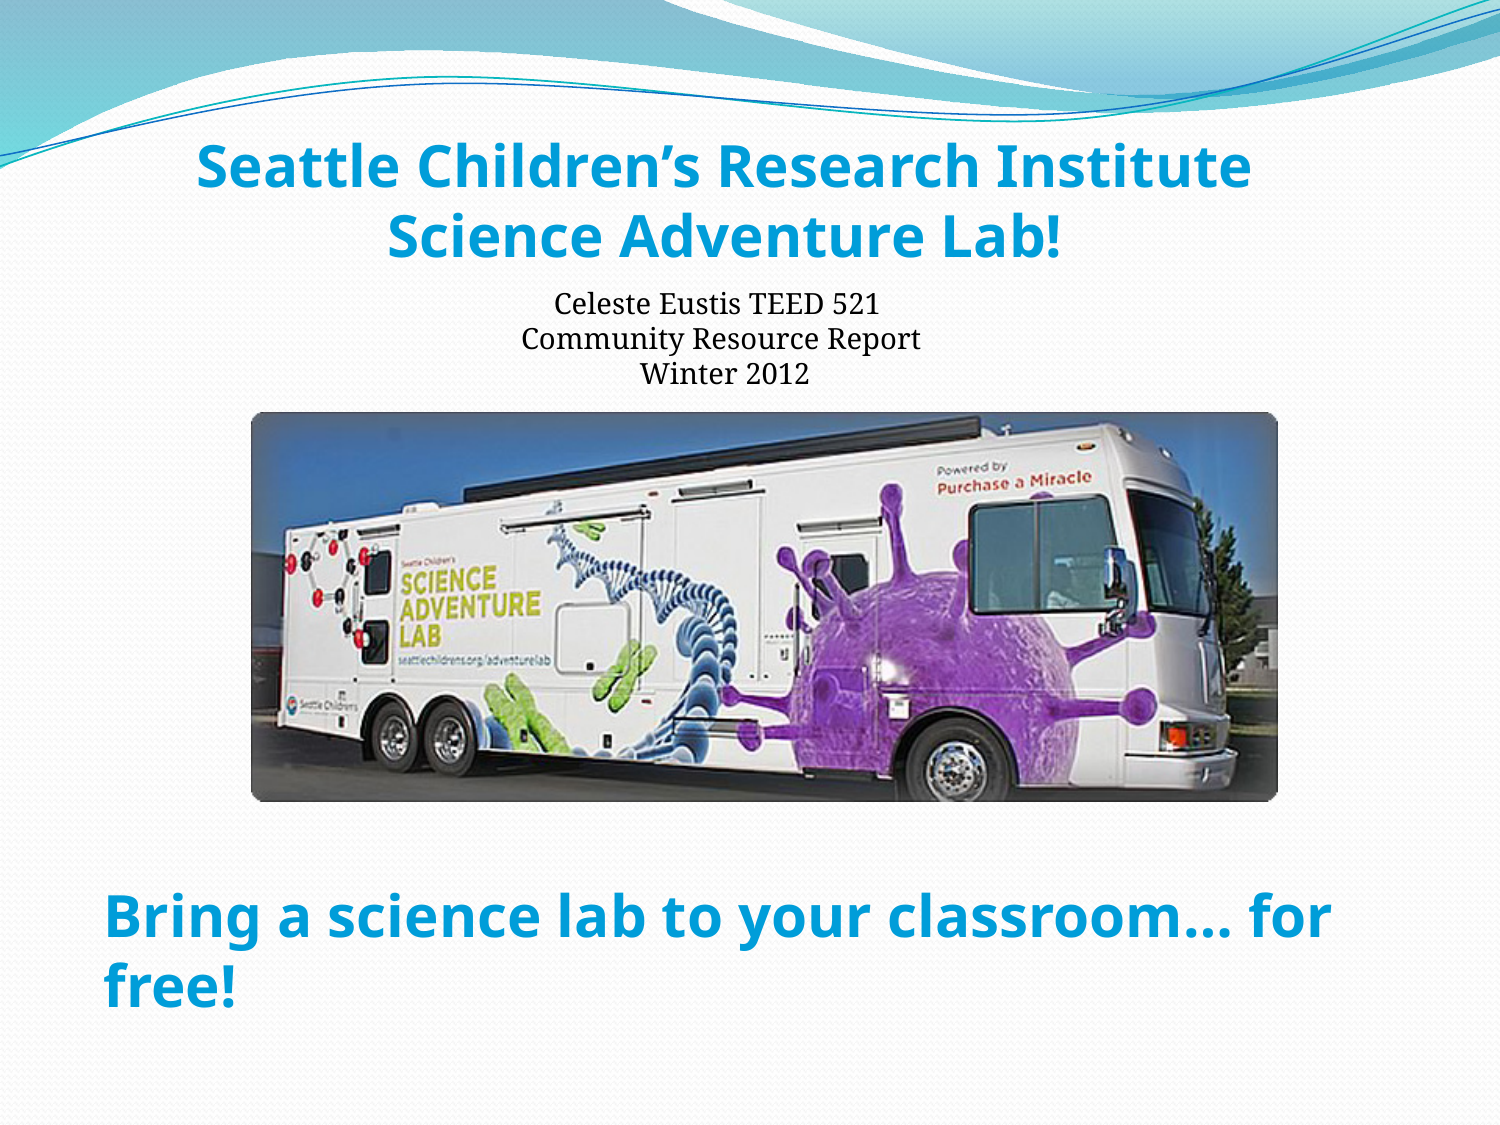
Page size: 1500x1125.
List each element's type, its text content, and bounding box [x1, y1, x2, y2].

text_box Bring a science lab to your classroom… for free! [88, 872, 1440, 1027]
text_box Seattle Children’s Research Institute Science Adventure Lab! [0, 121, 1450, 277]
picture [250, 412, 1278, 802]
text_box Celeste Eustis TEED 521 Community Resource Report Winter 2012 [468, 278, 982, 398]
